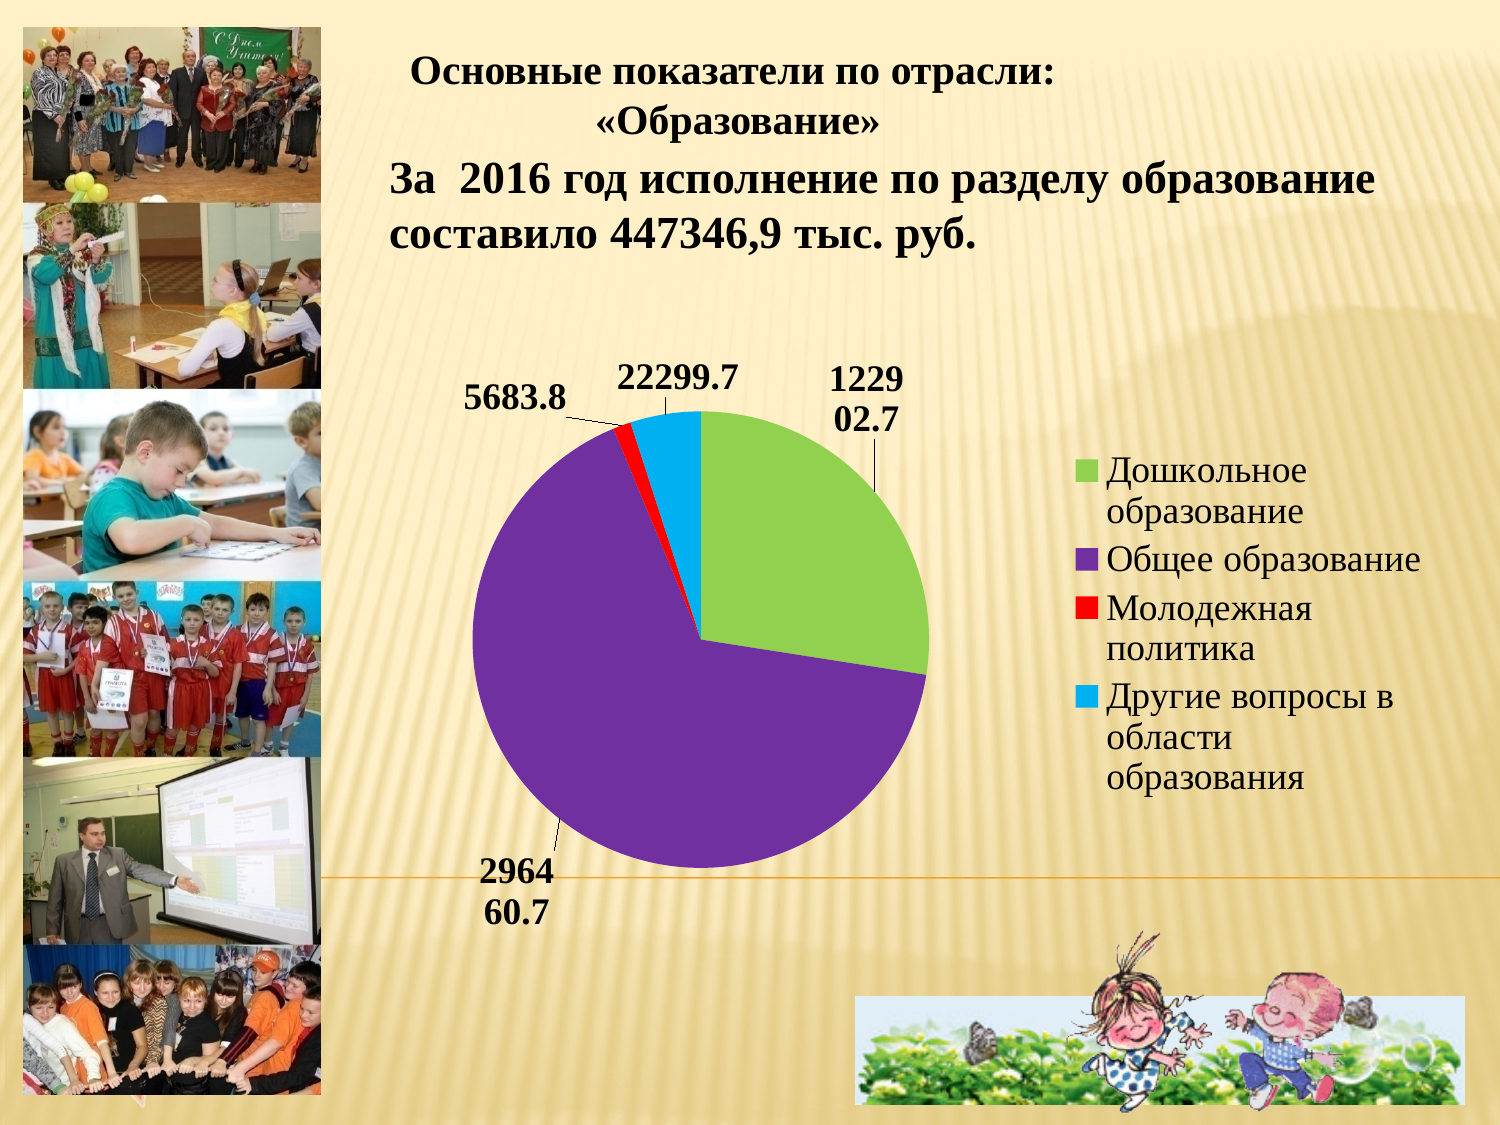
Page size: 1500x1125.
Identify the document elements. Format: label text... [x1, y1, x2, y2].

chart [359, 290, 1448, 958]
text_box Основные показатели по отрасли: «Образование» [327, 35, 1301, 150]
picture [22, 27, 321, 1095]
picture [1361, 995, 1465, 1105]
text_box За 2016 год исполнение по разделу образование составило 447346,9 тыс. руб. [375, 140, 1407, 266]
picture [855, 995, 1052, 1105]
picture [1054, 968, 1360, 1125]
